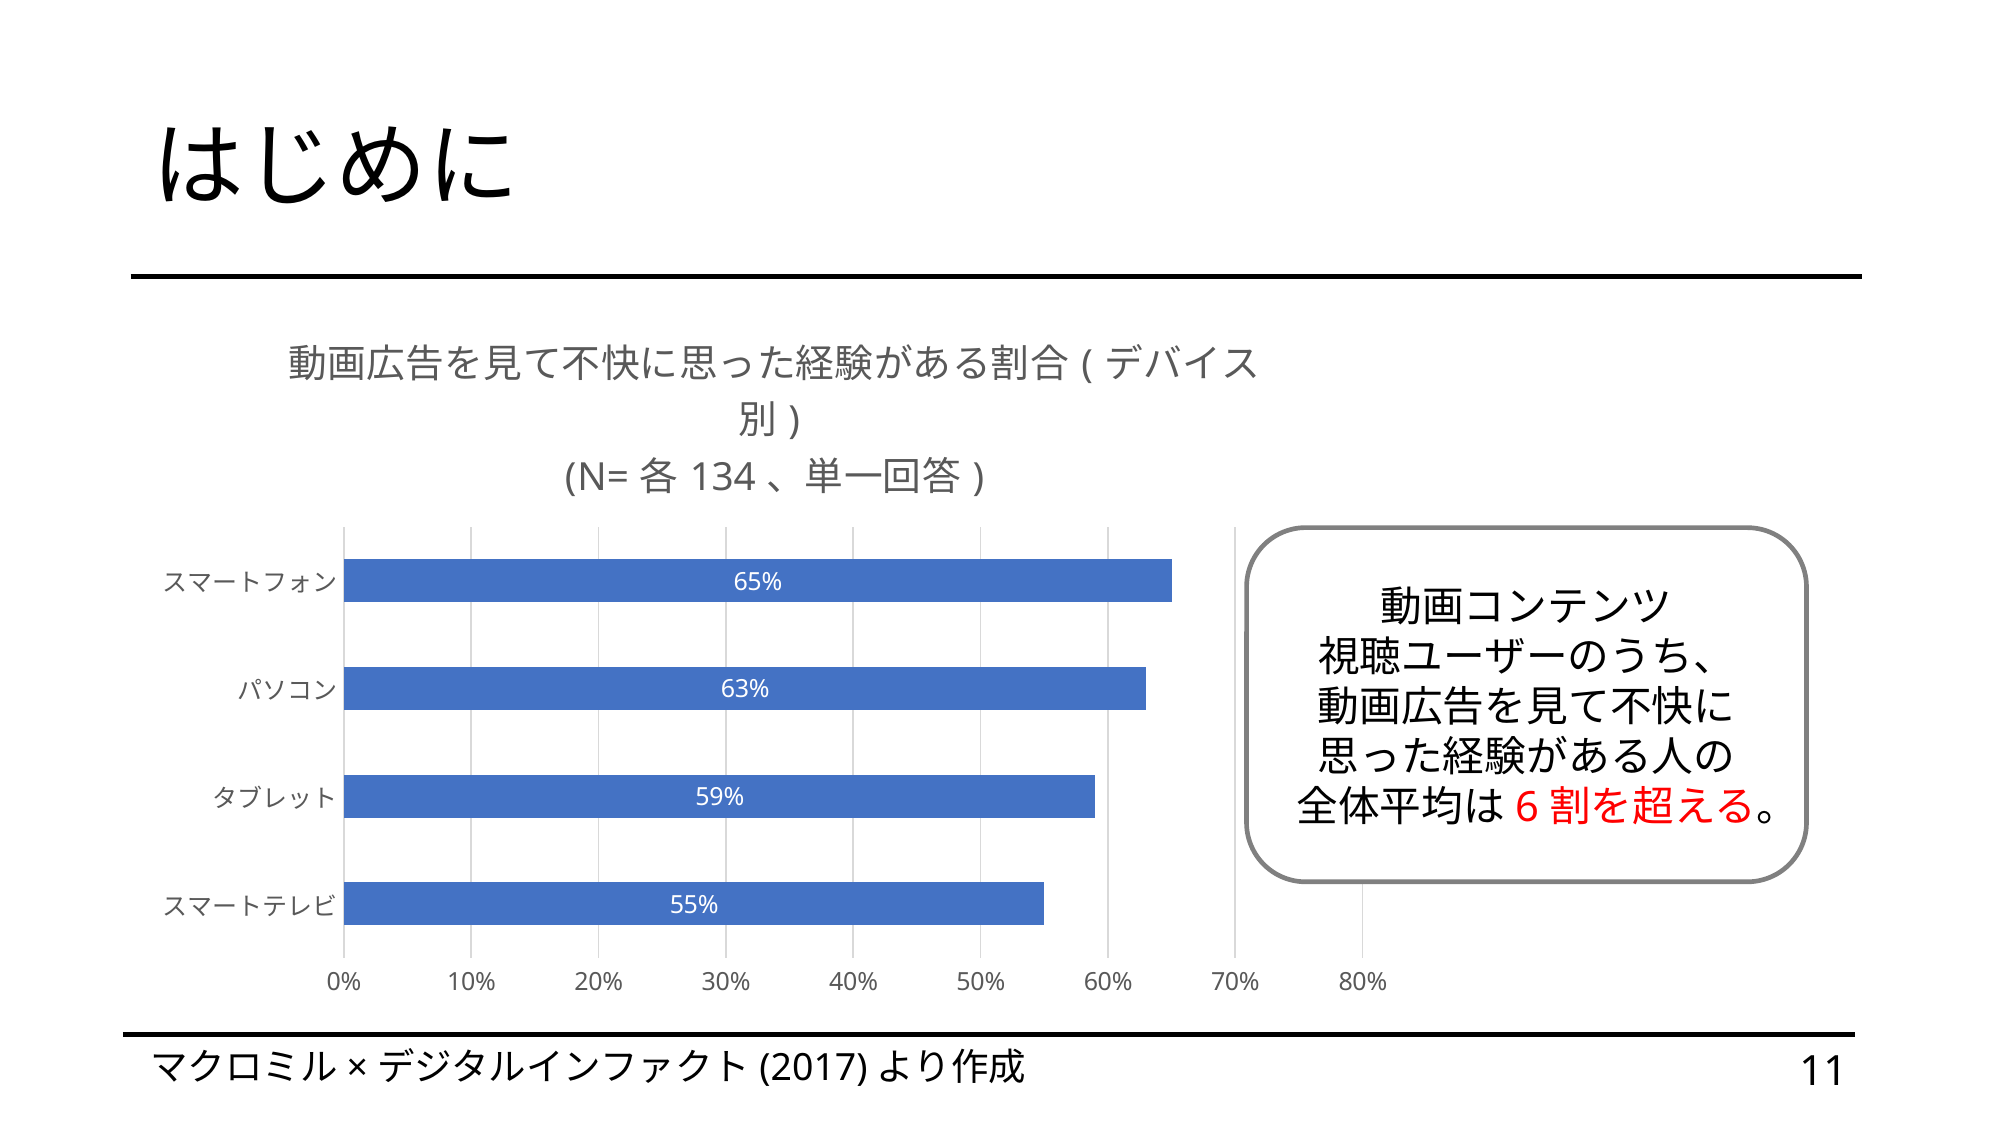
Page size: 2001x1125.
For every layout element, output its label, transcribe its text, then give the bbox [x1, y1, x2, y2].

chart [137, 298, 1413, 1013]
slide_number 11 [1412, 1042, 1863, 1103]
text_box 動画コンテンツ 視聴ユーザーのうち、 動画広告を見て不快に思った経験がある人の 全体平均は6割を超える。 [1413, 526, 1808, 883]
text_box マクロミル×デジタルインファクト(2017)より作成 [135, 1035, 1041, 1096]
title はじめに [137, 59, 1863, 276]
